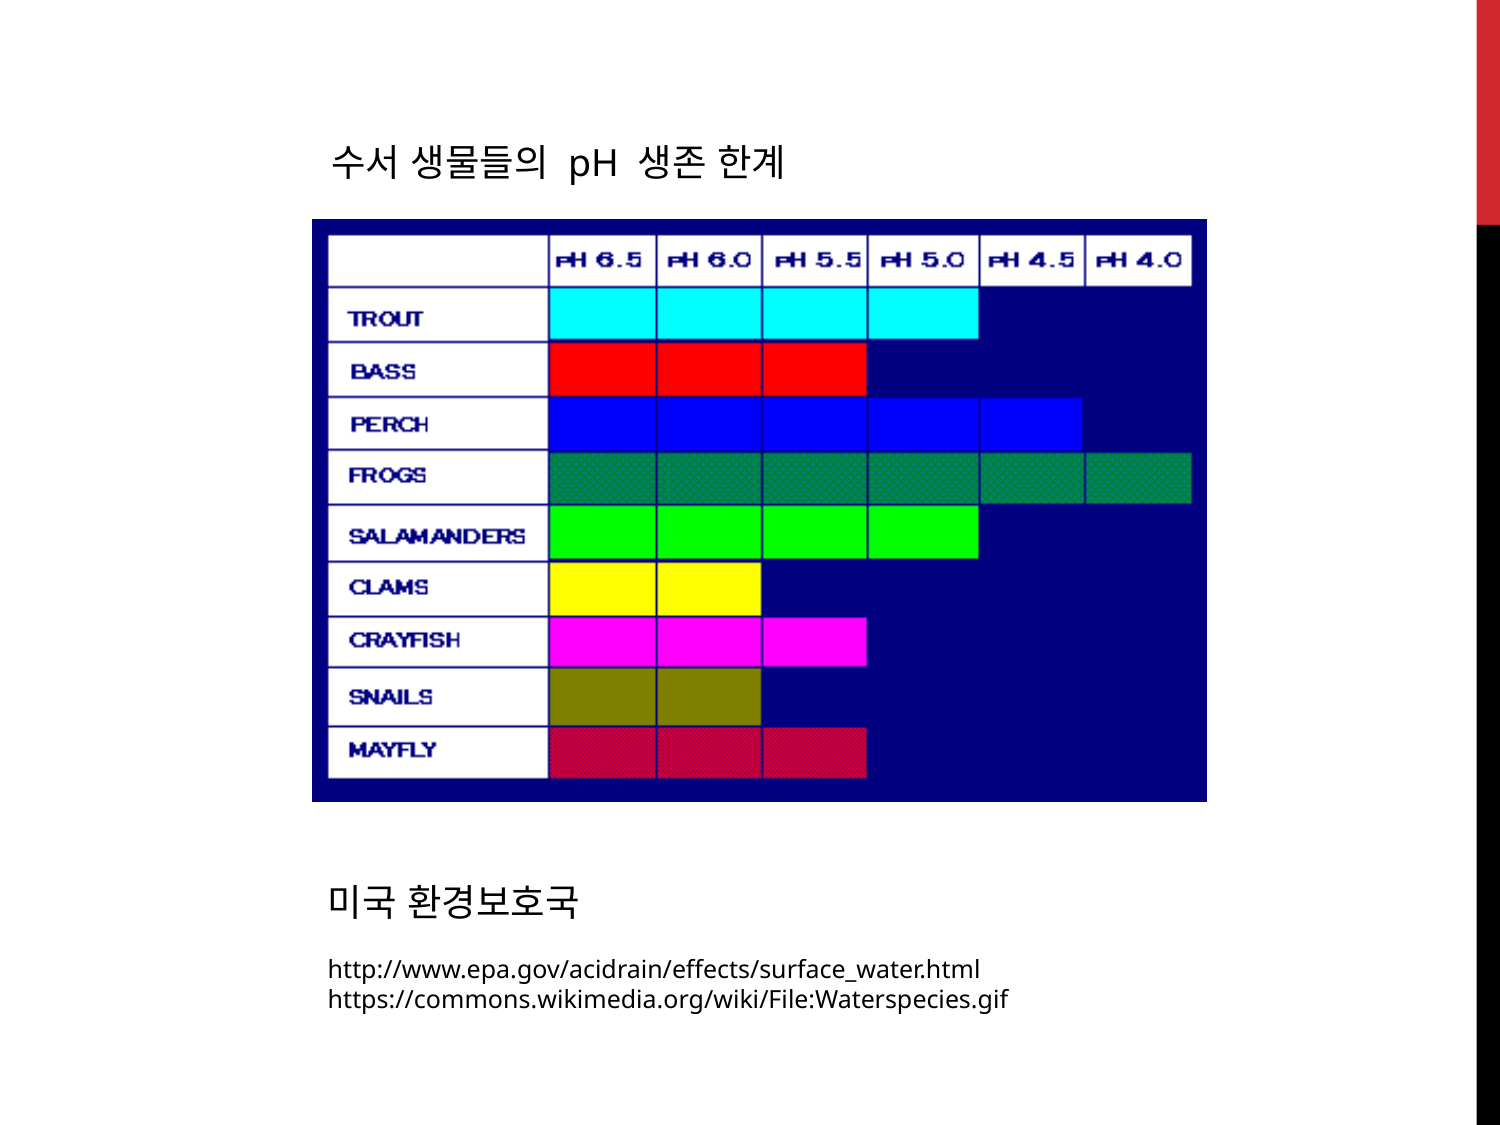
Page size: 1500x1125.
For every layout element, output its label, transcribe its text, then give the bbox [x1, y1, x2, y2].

picture [312, 219, 1208, 803]
text_box 수서 생물들의 pH 생존 한계 [316, 132, 812, 192]
text_box 미국 환경보호국 http://www.epa.gov/acidrain/effects/surface_water.html https://commons.wikimedia.org/wiki/File:Waterspecies.gif [312, 871, 1063, 1051]
